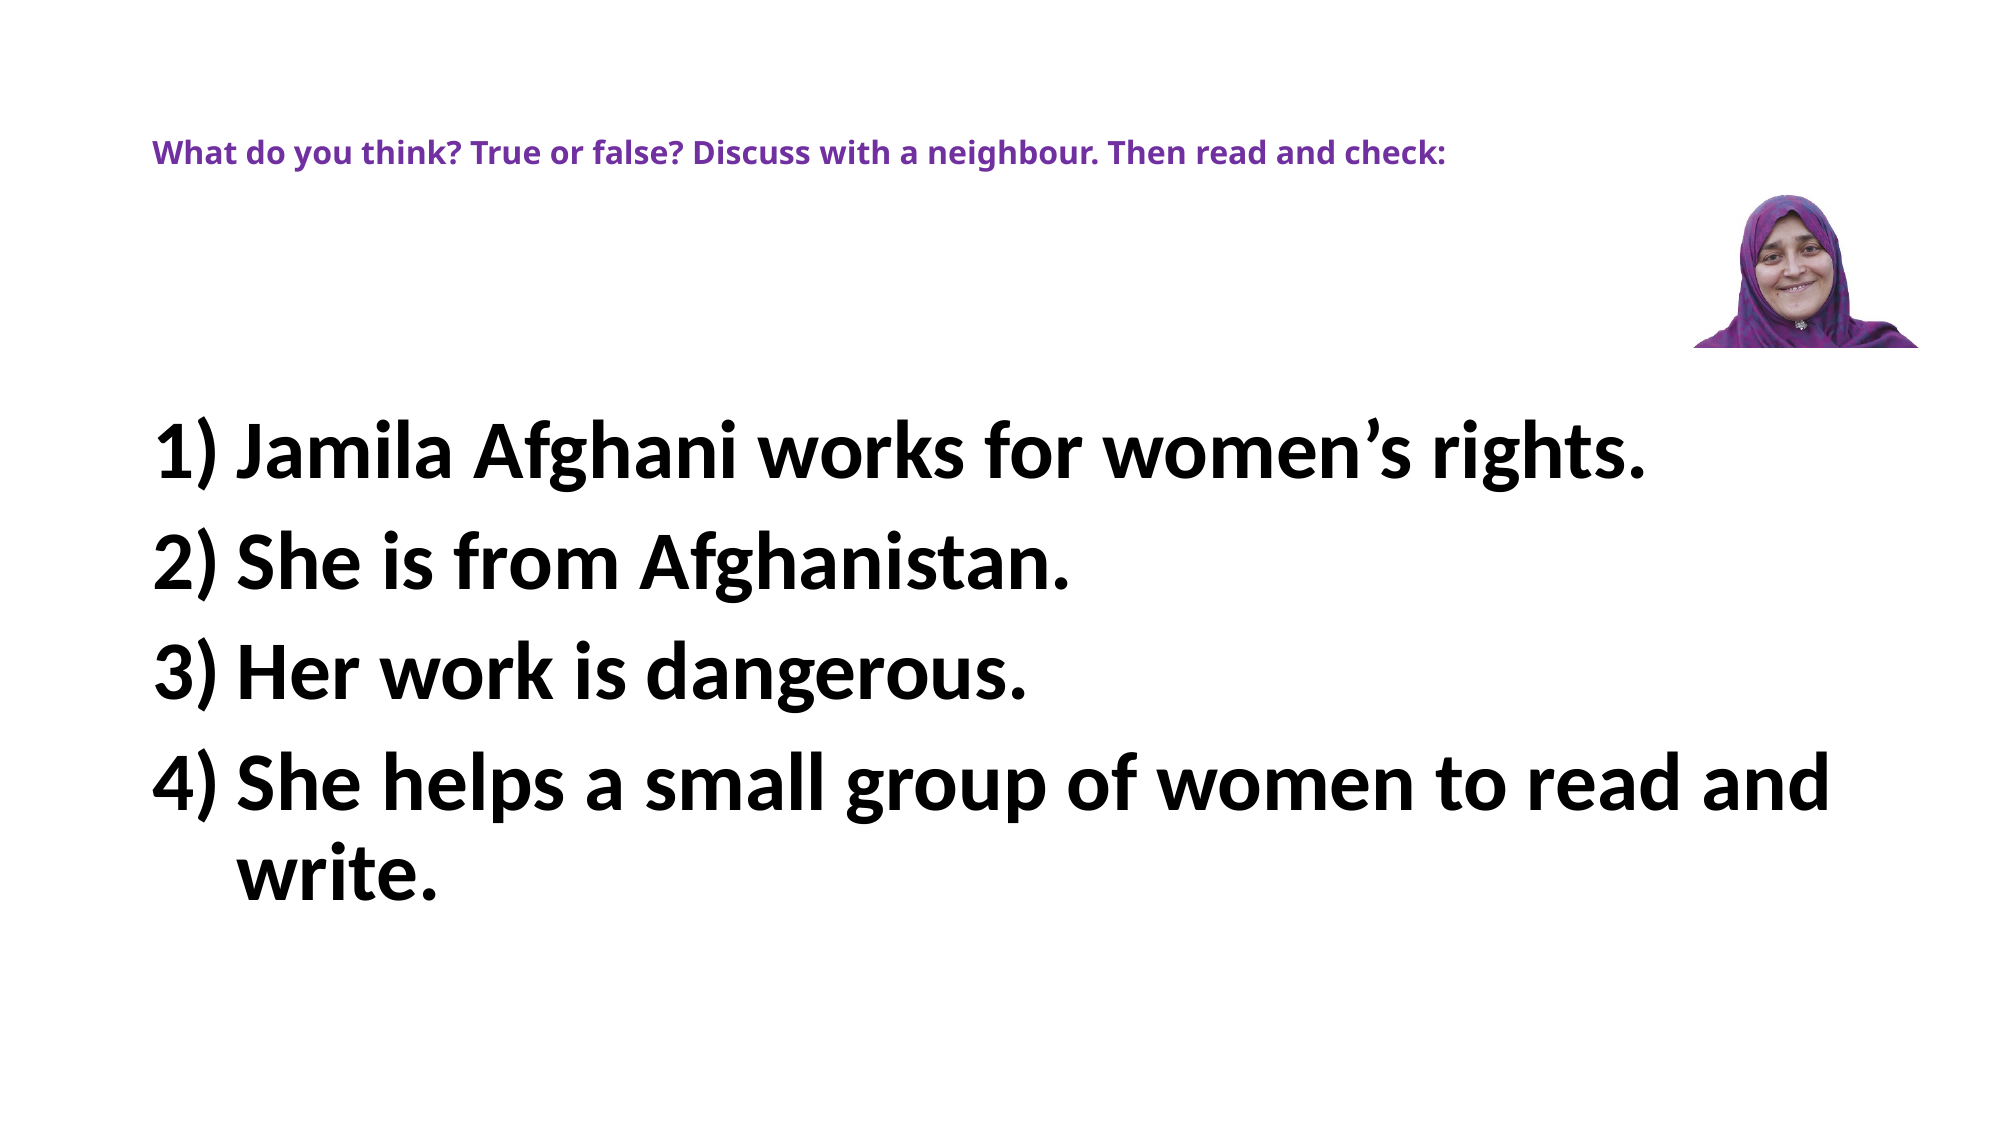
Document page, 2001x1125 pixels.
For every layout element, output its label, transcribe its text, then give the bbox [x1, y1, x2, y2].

picture [1647, 183, 1959, 348]
title What do you think? True or false? Discuss with a neighbour. Then read and check: [137, 59, 1863, 254]
list Jamila Afghani works for women’s rights. She is from Afghanistan. Her work is dangerous. She helps a small group of women to read and write. [137, 278, 1863, 1014]
